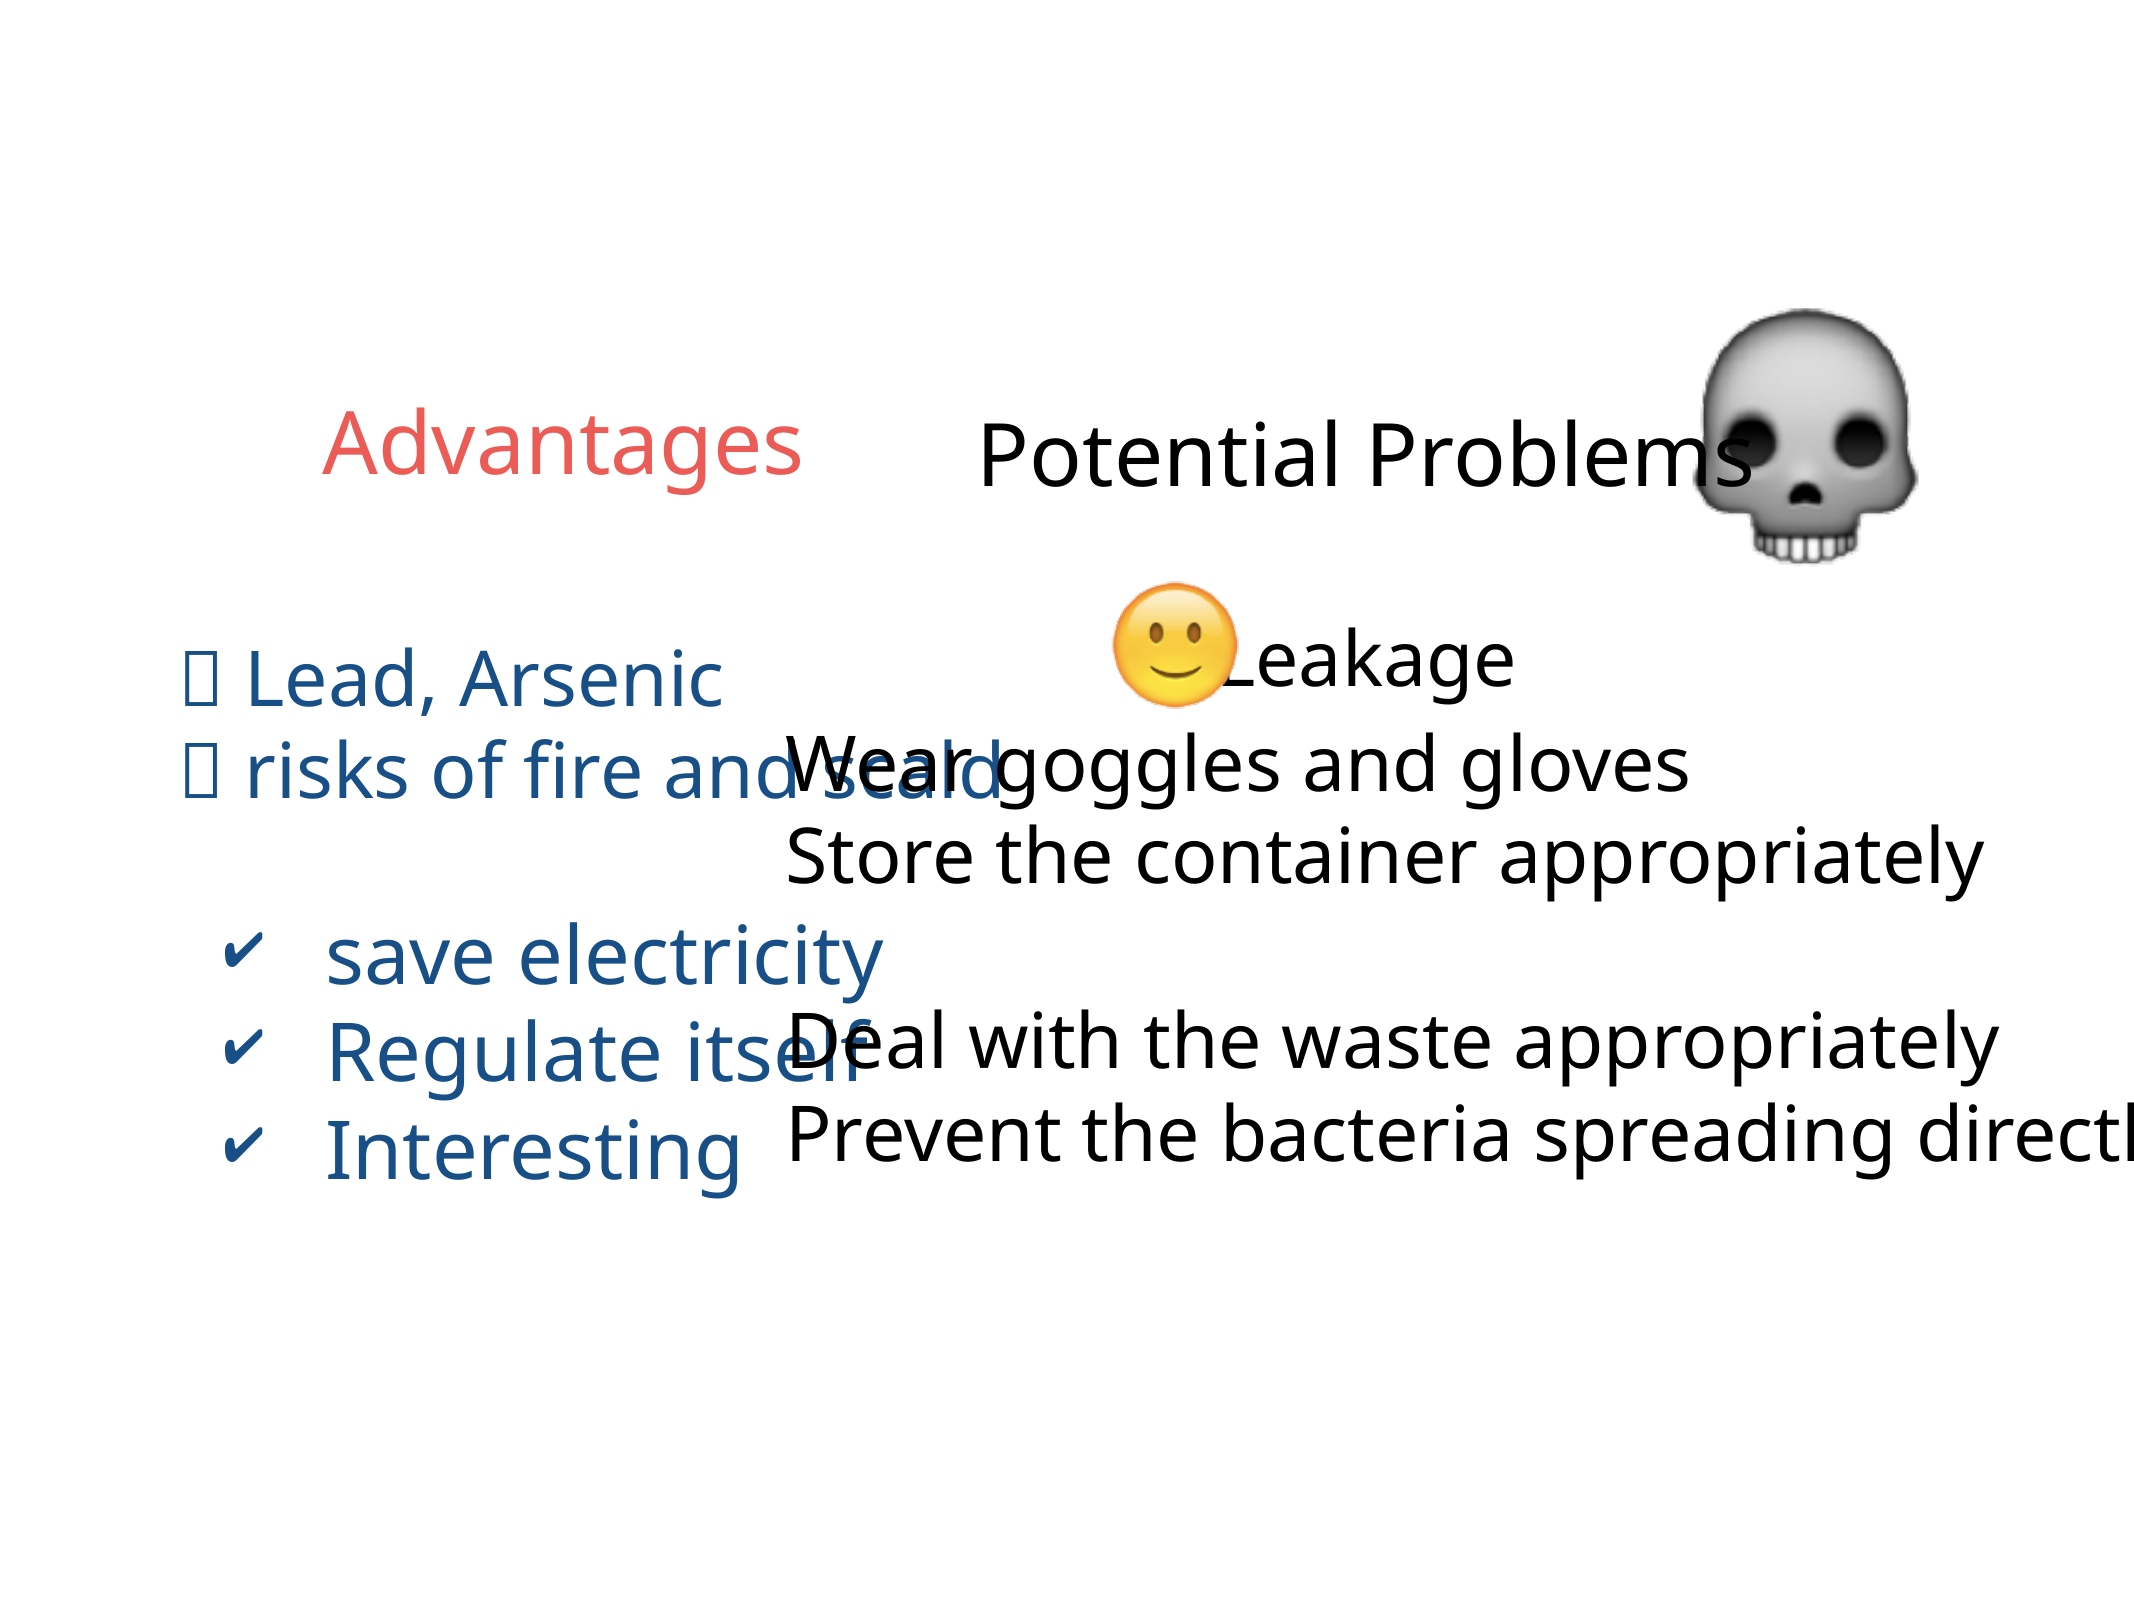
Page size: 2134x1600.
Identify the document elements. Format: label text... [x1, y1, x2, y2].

text_box save electricity Regulate itself Interesting [215, 894, 893, 1204]
text_box Advantages [313, 378, 814, 501]
text_box ❌ Lead, Arsenic ❌ risks of fire and scald [170, 620, 1015, 823]
text_box Wear goggles and gloves Store the container appropriately Deal with the waste appropriately Prevent the bacteria spreading directly [777, 705, 2134, 1185]
text_box Potential Problems [968, 391, 1664, 513]
picture [1085, 571, 1274, 725]
text_box Leakage [1282, 601, 1526, 705]
picture [1668, 291, 1947, 587]
